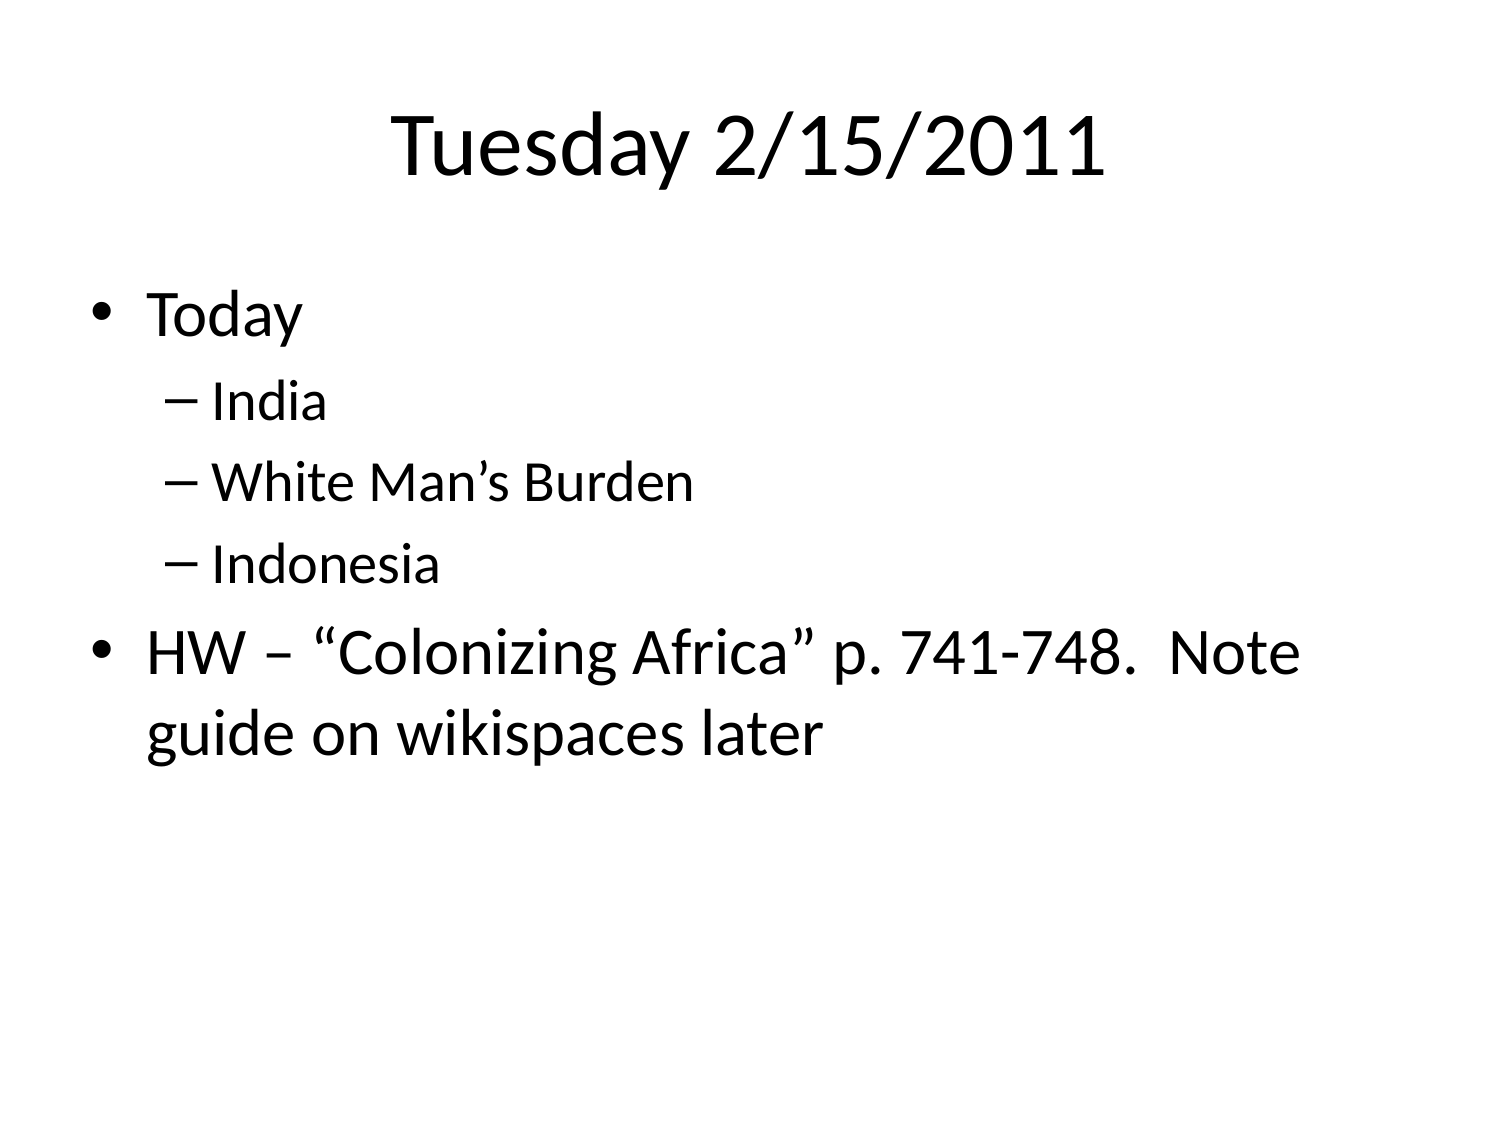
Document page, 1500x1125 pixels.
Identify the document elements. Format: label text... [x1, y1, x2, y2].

title Tuesday 2/15/2011 [75, 45, 1425, 233]
list Today India White Man’s Burden Indonesia HW – “Colonizing Africa” p. 741-748. Note guide on wikispaces later [75, 262, 1438, 1050]
